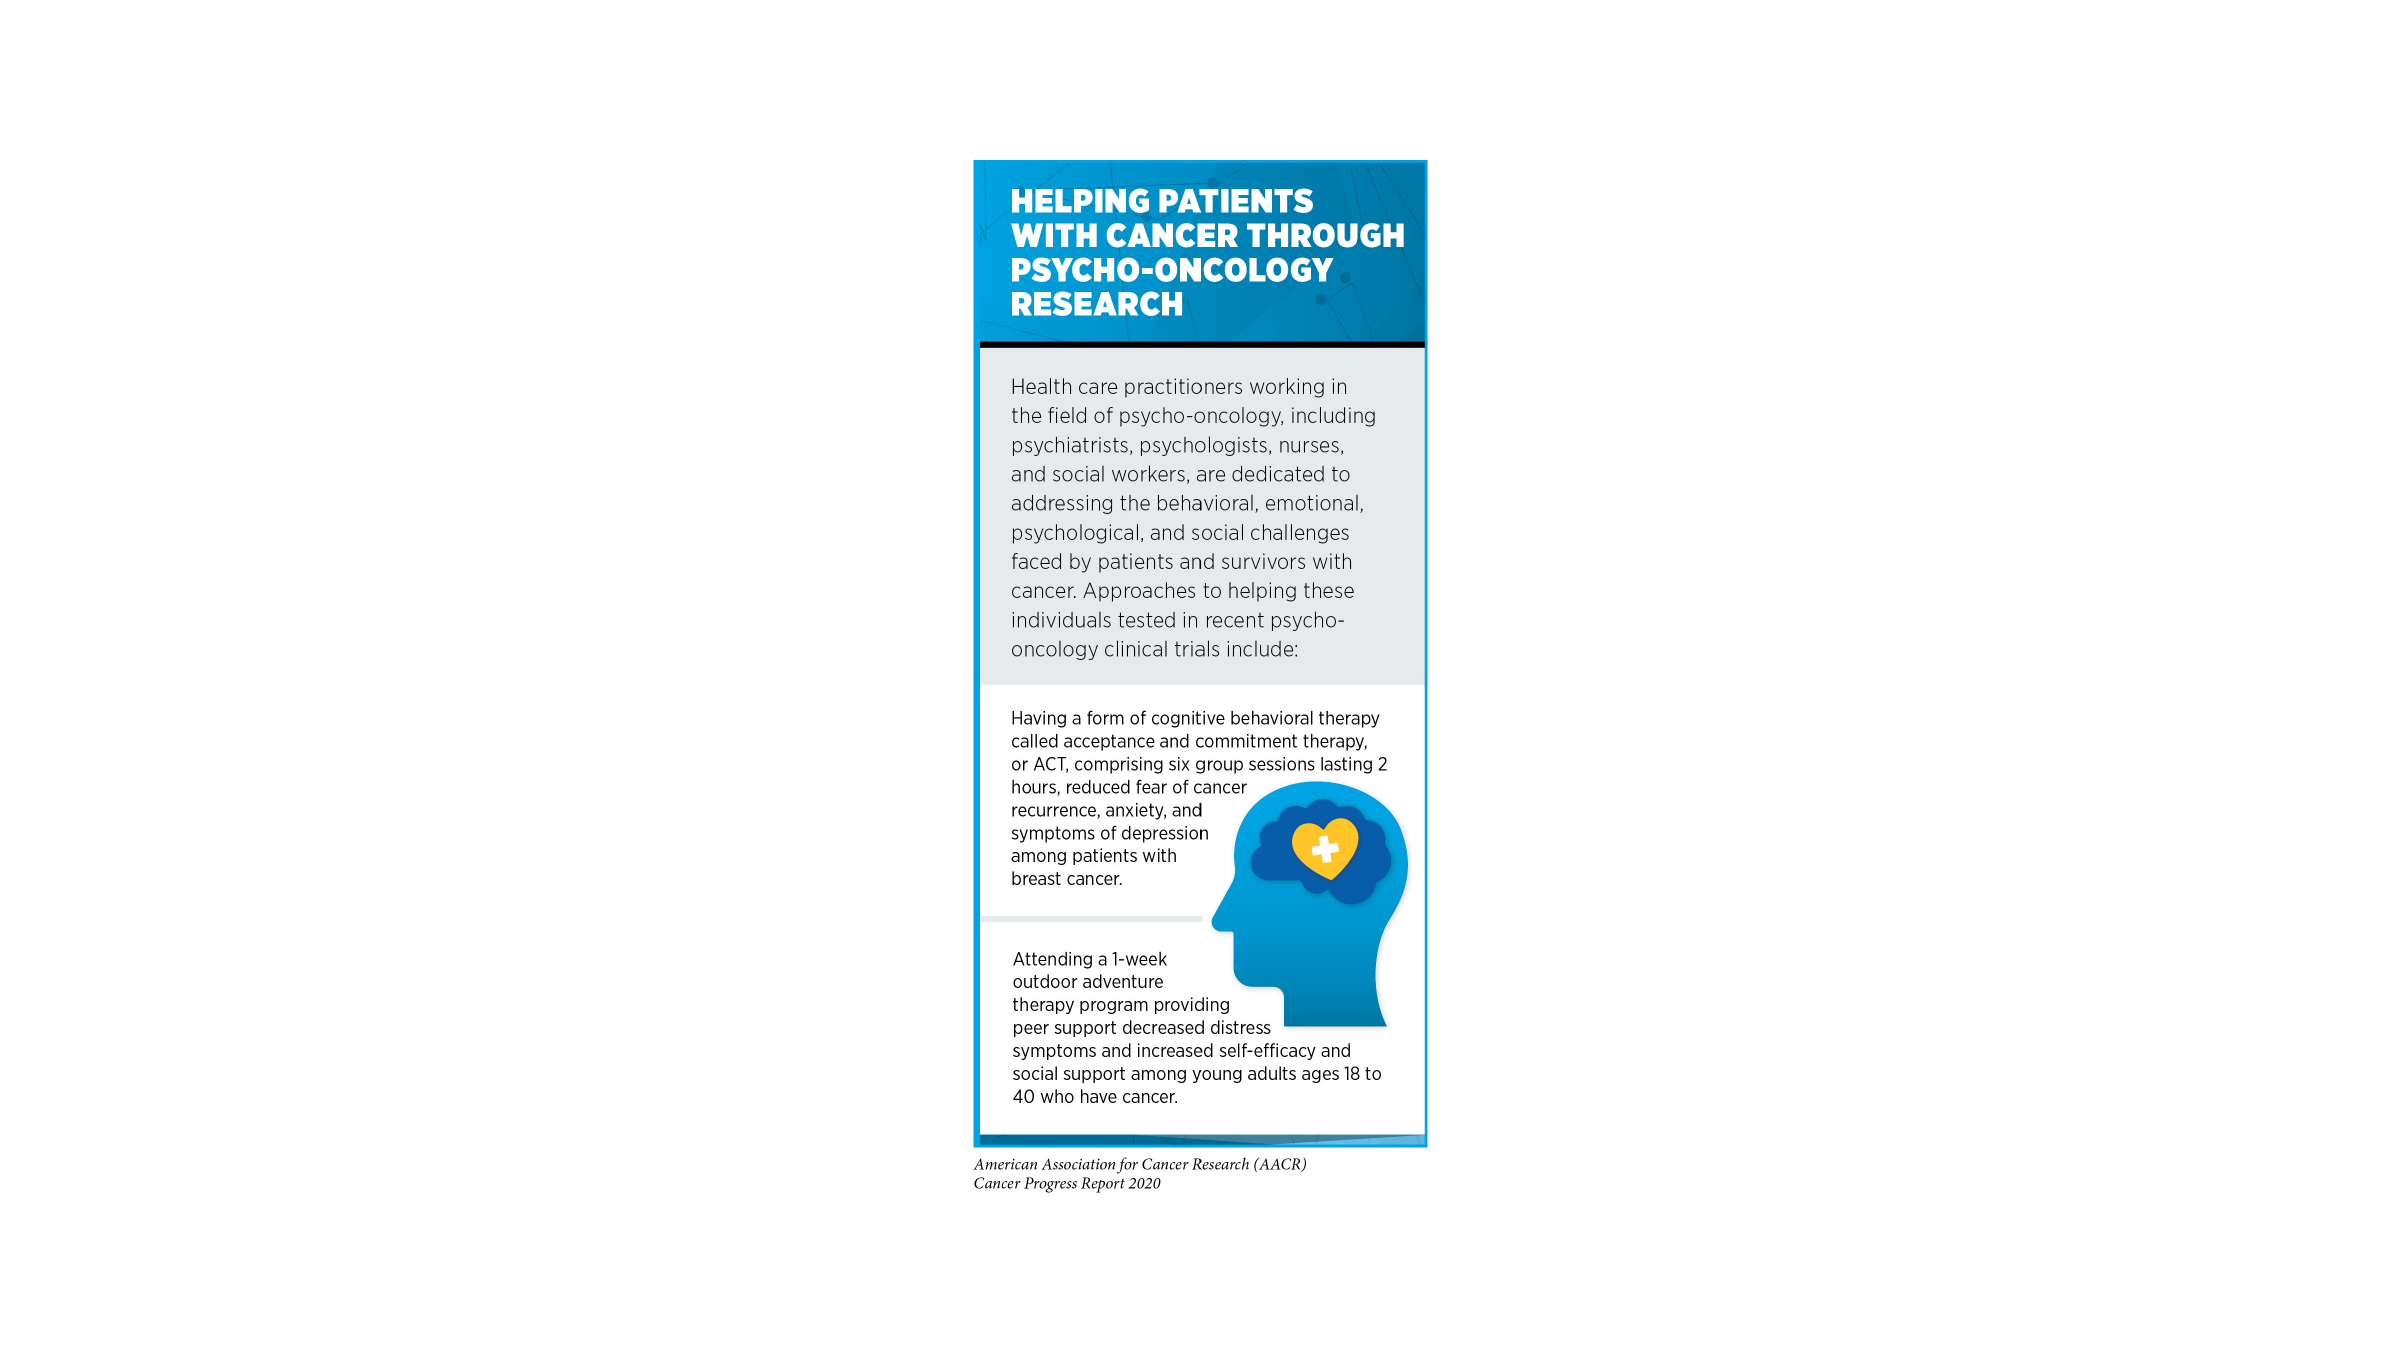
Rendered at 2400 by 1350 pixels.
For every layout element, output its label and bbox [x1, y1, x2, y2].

picture [963, 149, 1437, 1200]
